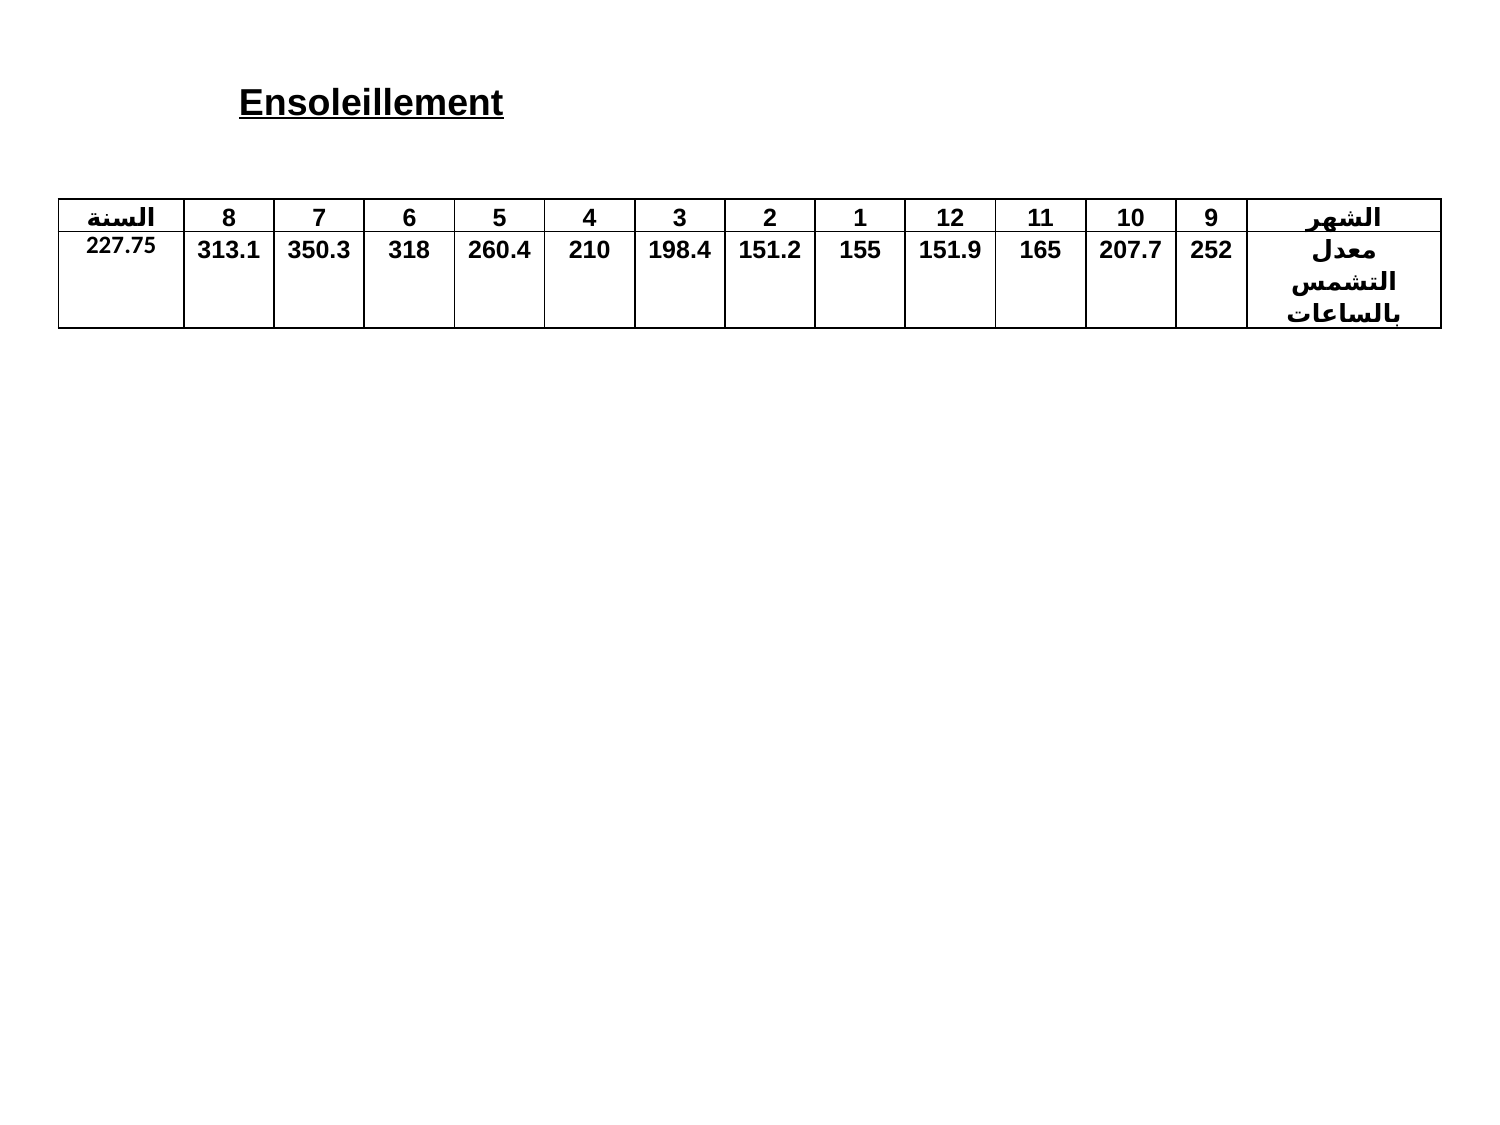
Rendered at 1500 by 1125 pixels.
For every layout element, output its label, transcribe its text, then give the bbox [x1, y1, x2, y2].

table_header 7 [275, 200, 363, 231]
table_header 12 [906, 200, 995, 231]
table_cell 210 [545, 232, 634, 327]
table_cell 151.2 [726, 232, 814, 327]
table_cell 227.75 [59, 232, 183, 327]
table_header 6 [365, 200, 454, 231]
text_box Ensoleillement [224, 70, 519, 130]
table_cell 313.1 [185, 232, 273, 327]
table_header 8 [185, 200, 273, 231]
table_cell 165 [996, 232, 1085, 327]
table_cell 260.4 [455, 232, 544, 327]
table_header 5 [455, 200, 544, 231]
table_cell 198.4 [636, 232, 724, 327]
table_header 1 [816, 200, 904, 231]
table_cell 151.9 [906, 232, 995, 327]
table_cell 318 [365, 232, 454, 327]
table_cell 252 [1177, 232, 1246, 327]
table_header 10 [1087, 200, 1175, 231]
table_header 4 [545, 200, 634, 231]
table_header 2 [726, 200, 814, 231]
table_header الشهر [1248, 200, 1440, 231]
table_cell 207.7 [1087, 232, 1175, 327]
table_cell 155 [816, 232, 904, 327]
table_cell 350.3 [275, 232, 363, 327]
table_header 3 [636, 200, 724, 231]
table_header 11 [996, 200, 1085, 231]
table_header السنة [59, 200, 183, 231]
table_header 9 [1177, 200, 1246, 231]
table_cell معدل التشمس بالساعات [1248, 232, 1440, 327]
